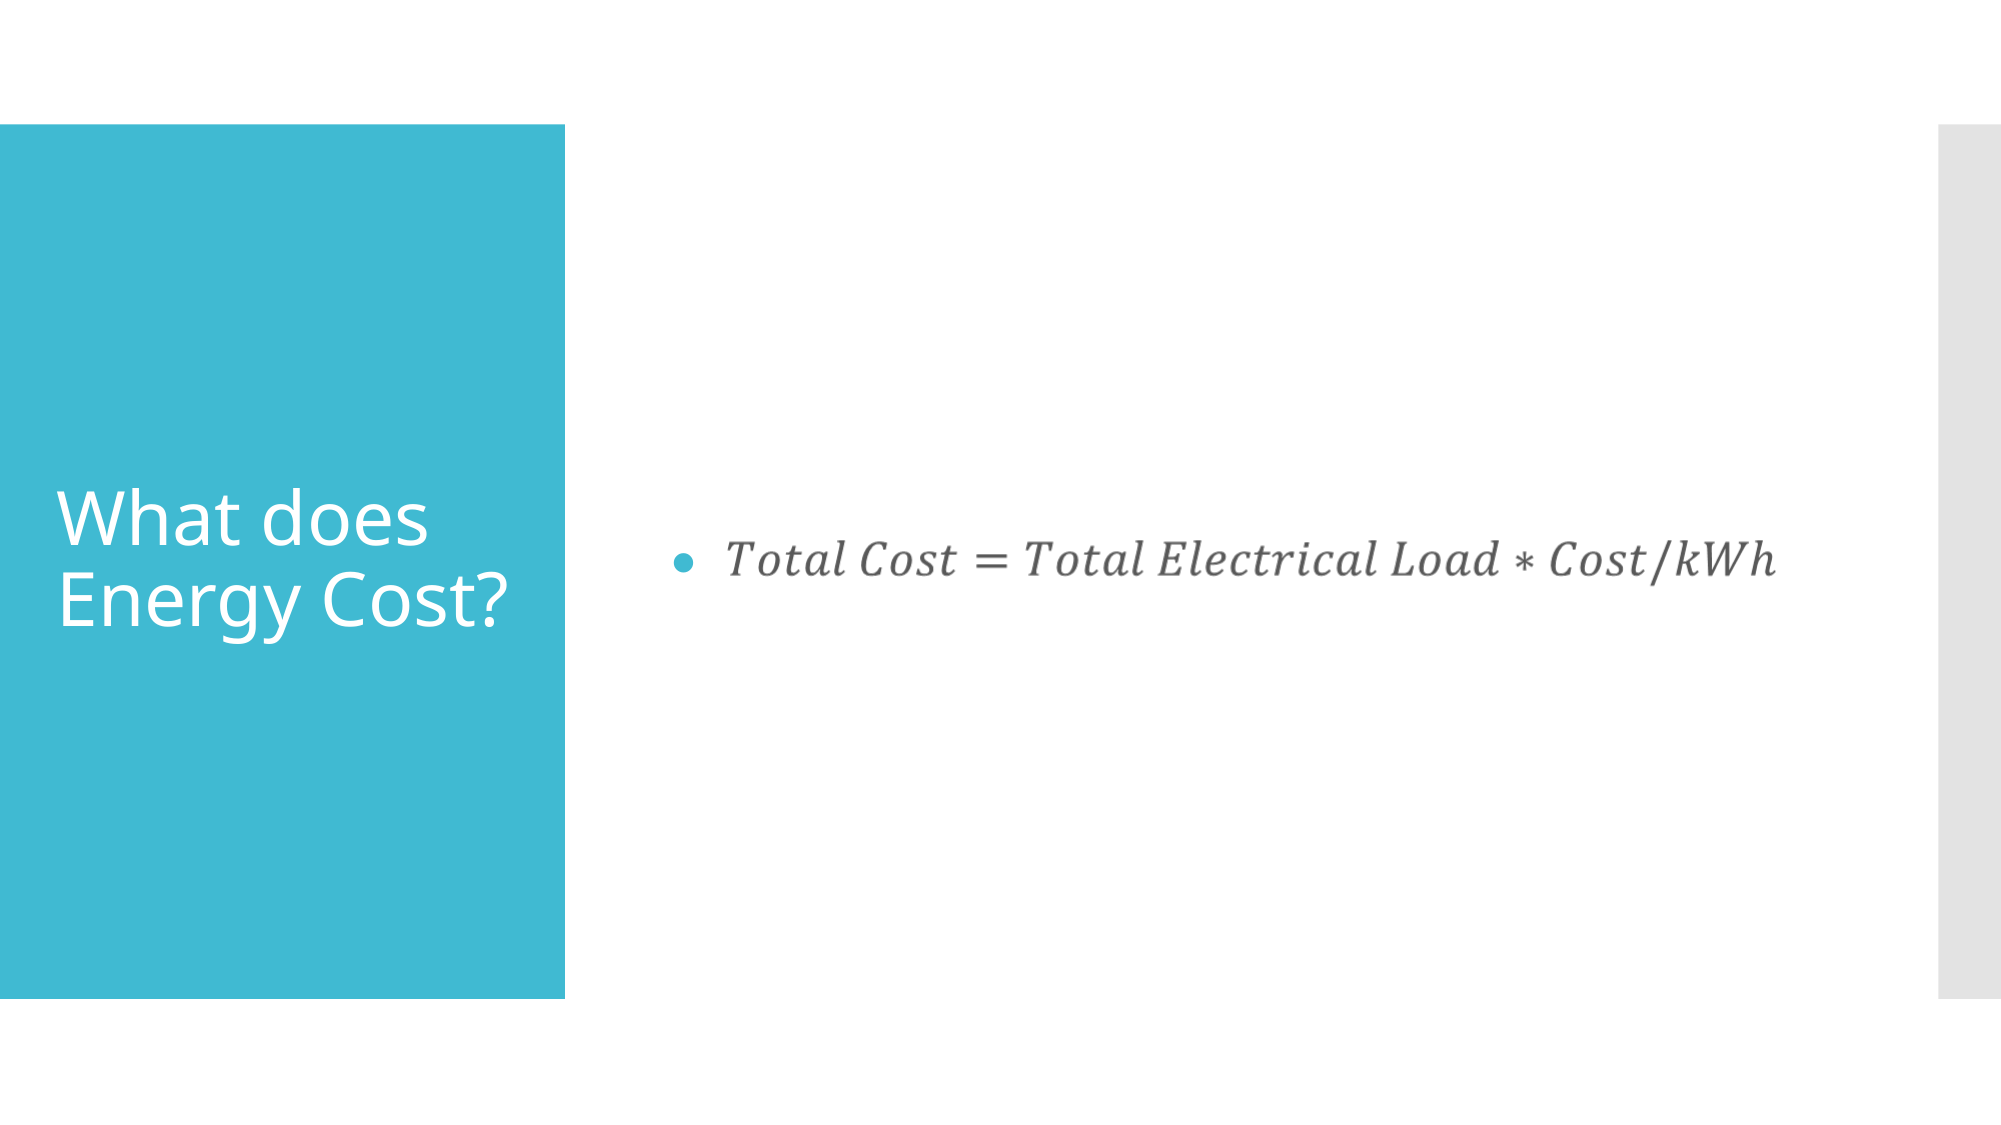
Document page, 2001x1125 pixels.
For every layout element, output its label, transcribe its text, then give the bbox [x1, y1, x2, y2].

list [651, 141, 1852, 982]
title What does Energy Cost? [41, 184, 525, 940]
